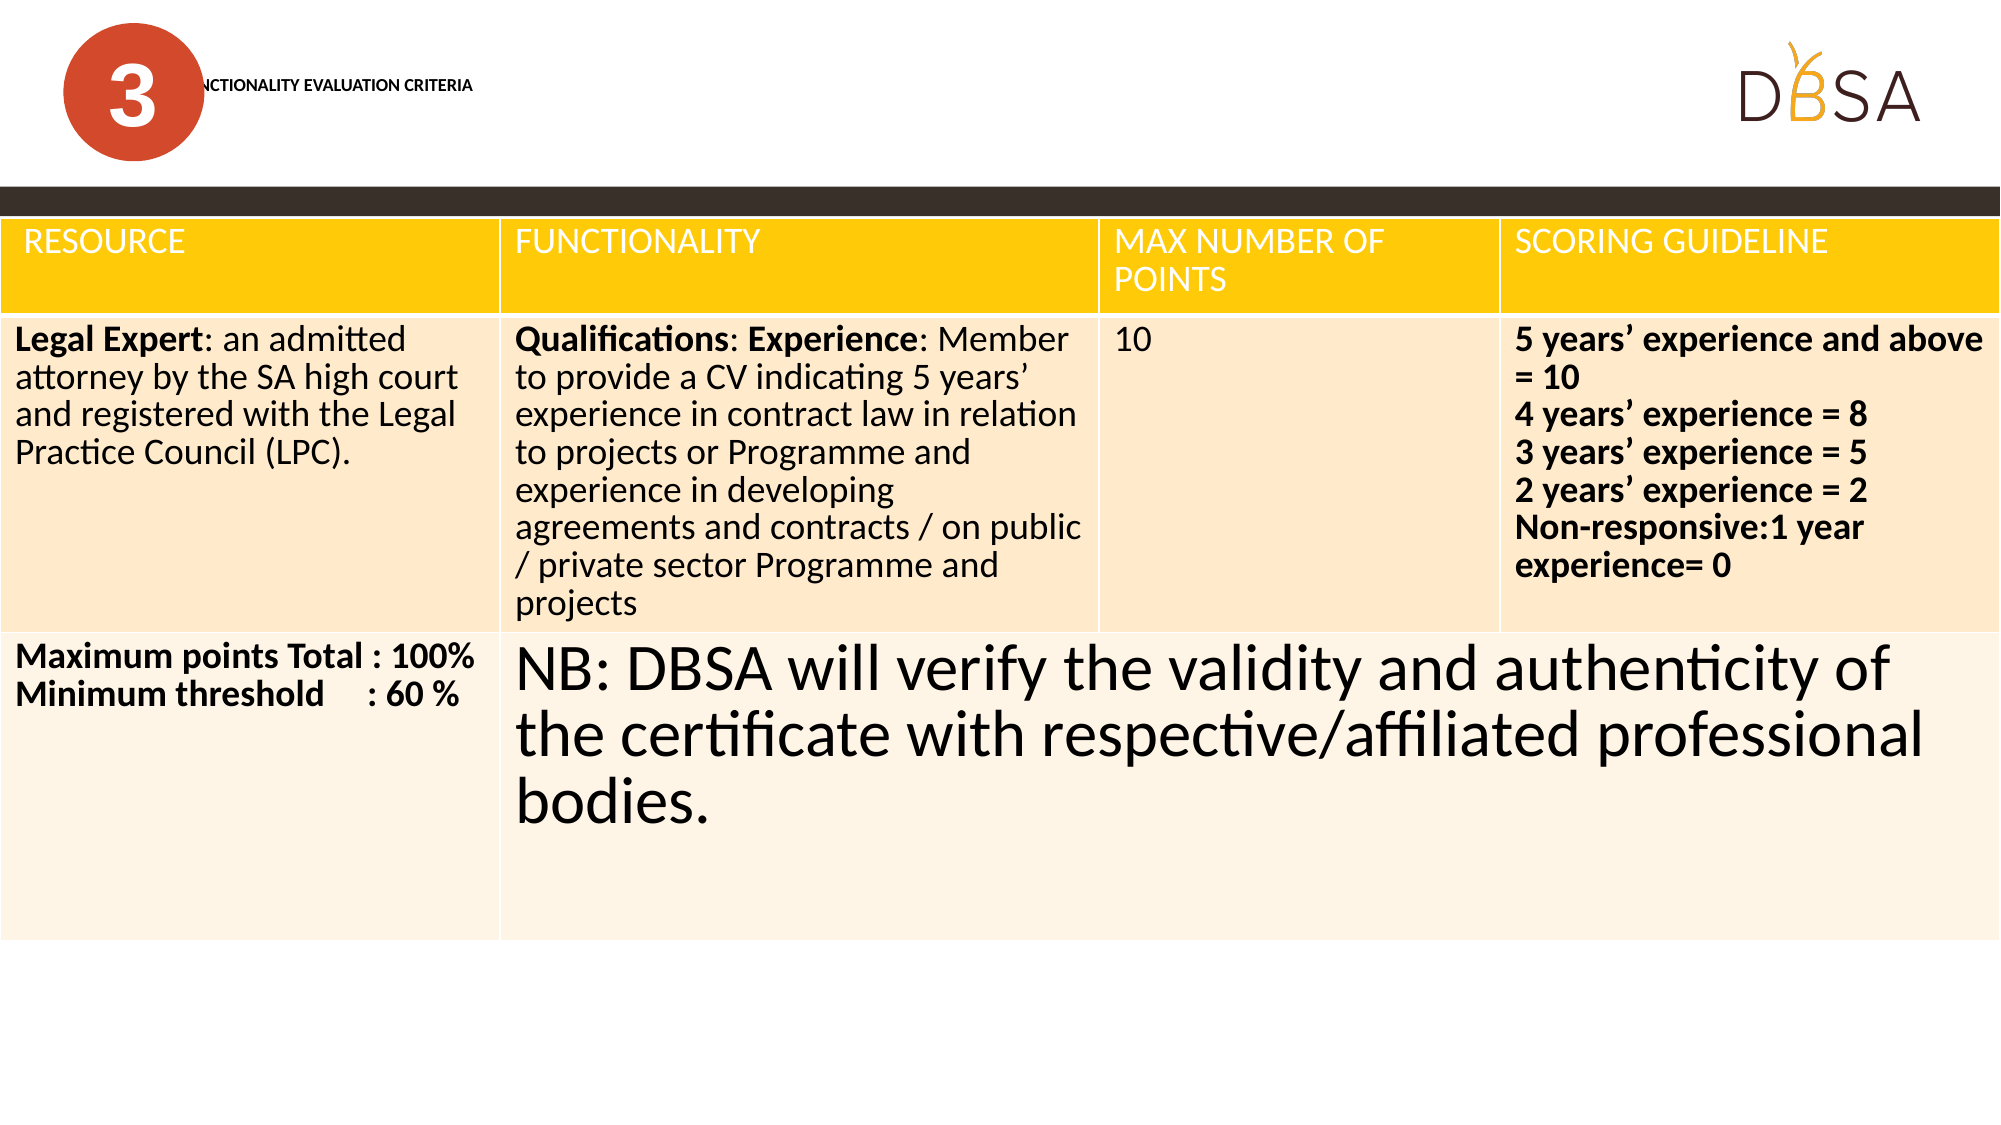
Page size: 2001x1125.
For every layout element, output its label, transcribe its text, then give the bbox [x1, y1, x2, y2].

table_cell NB: DBSA will verify the validity and authenticity of the certificate with respective/affiliated professional bodies. [501, 633, 1999, 940]
table_header RESOURCE [1, 219, 499, 313]
text_box 3 [106, 35, 161, 145]
table_header FUNCTIONALITY [501, 219, 1098, 313]
table_cell Maximum points Total : 100% Minimum threshold : 60 % [1, 633, 499, 940]
table_cell Qualifications: Experience: Member to provide a CV indicating 5 years’ experience in contract law in relation to projects or Programme and experience in developing agreements and contracts / on public / private sector Programme and projects [501, 318, 1098, 632]
table_cell 5 years’ experience and above = 10 4 years’ experience = 8 3 years’ experience = 5 2 years’ experience = 2 Non-responsive:1 year experience= 0 [1501, 318, 1999, 632]
text_box [63, 23, 205, 162]
picture [1693, 21, 1968, 171]
table_cell 10 [1100, 318, 1499, 632]
title FUNCTIONALITY EVALUATION CRITERIA [163, 28, 1859, 146]
table_header SCORING GUIDELINE [1501, 219, 1999, 313]
table_header MAX NUMBER OF POINTS [1100, 219, 1499, 313]
table_cell Legal Expert: an admitted attorney by the SA high court and registered with the Legal Practice Council (LPC). [1, 318, 499, 632]
